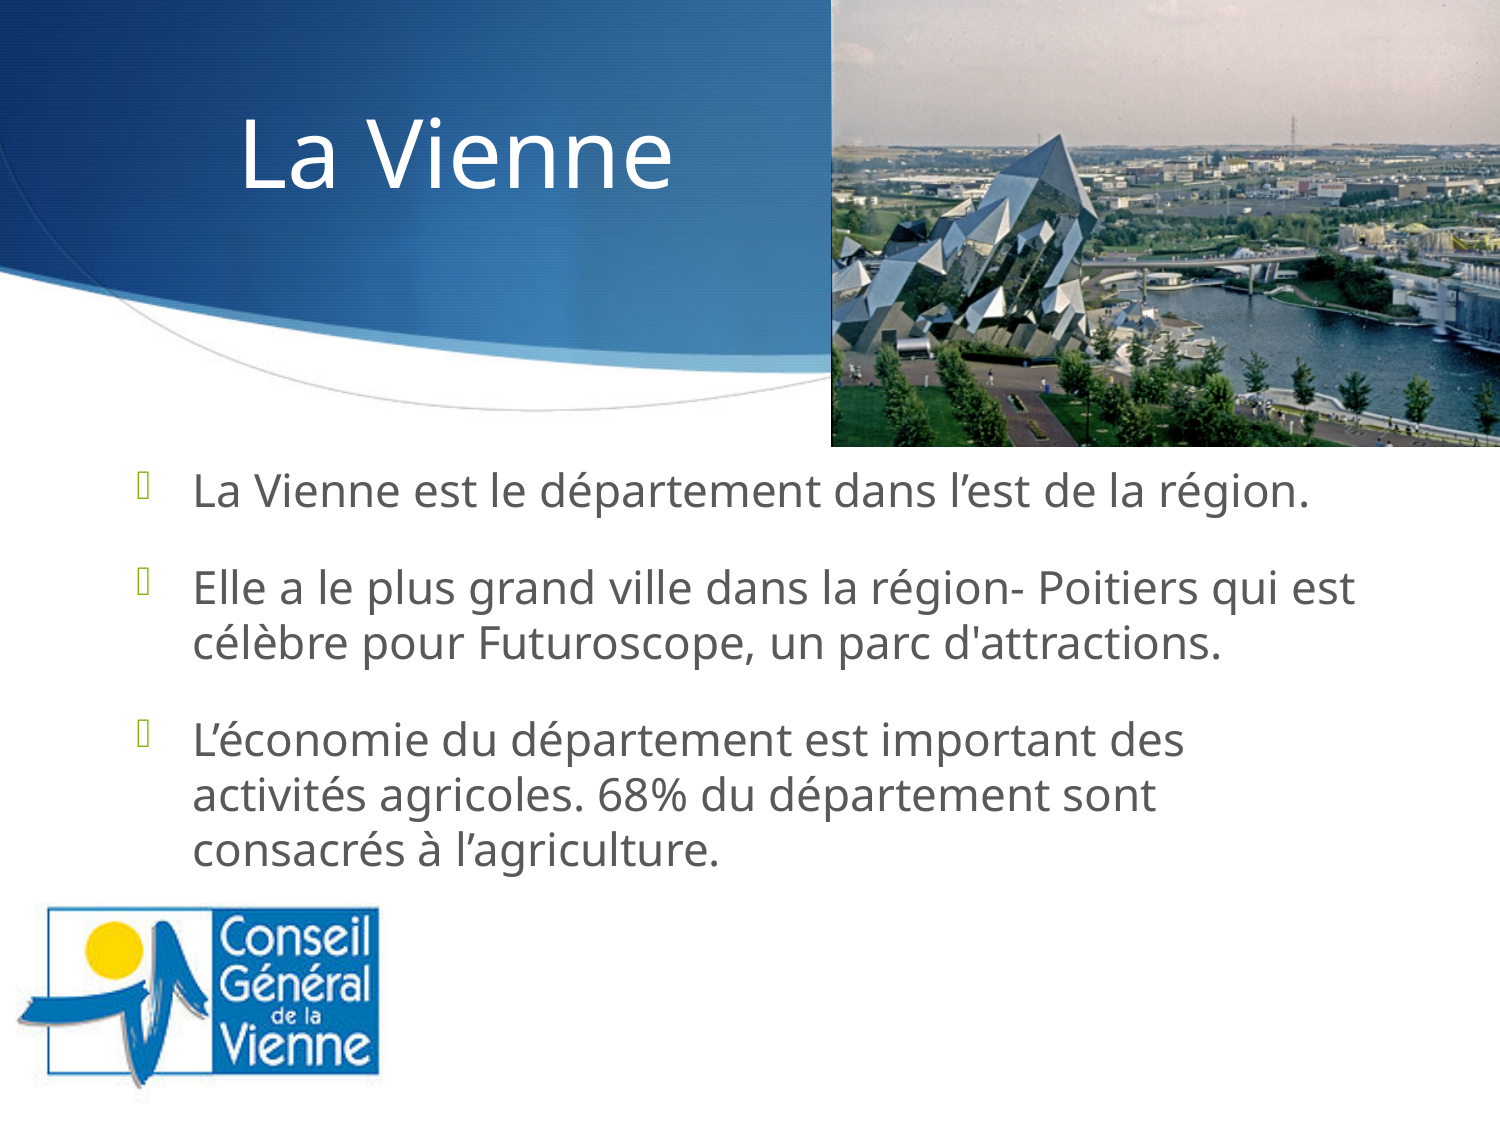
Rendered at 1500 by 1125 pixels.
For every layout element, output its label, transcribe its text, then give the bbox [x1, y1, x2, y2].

title La Vienne [0, 56, 800, 245]
picture [0, 0, 1500, 1125]
list La Vienne est le département dans l’est de la région. Elle a le plus grand ville dans la région- Poitiers qui est célèbre pour Futuroscope, un parc d'attractions. L’économie du département est important des activités agricoles. 68% du département sont consacrés à l’agriculture. [121, 454, 1379, 991]
